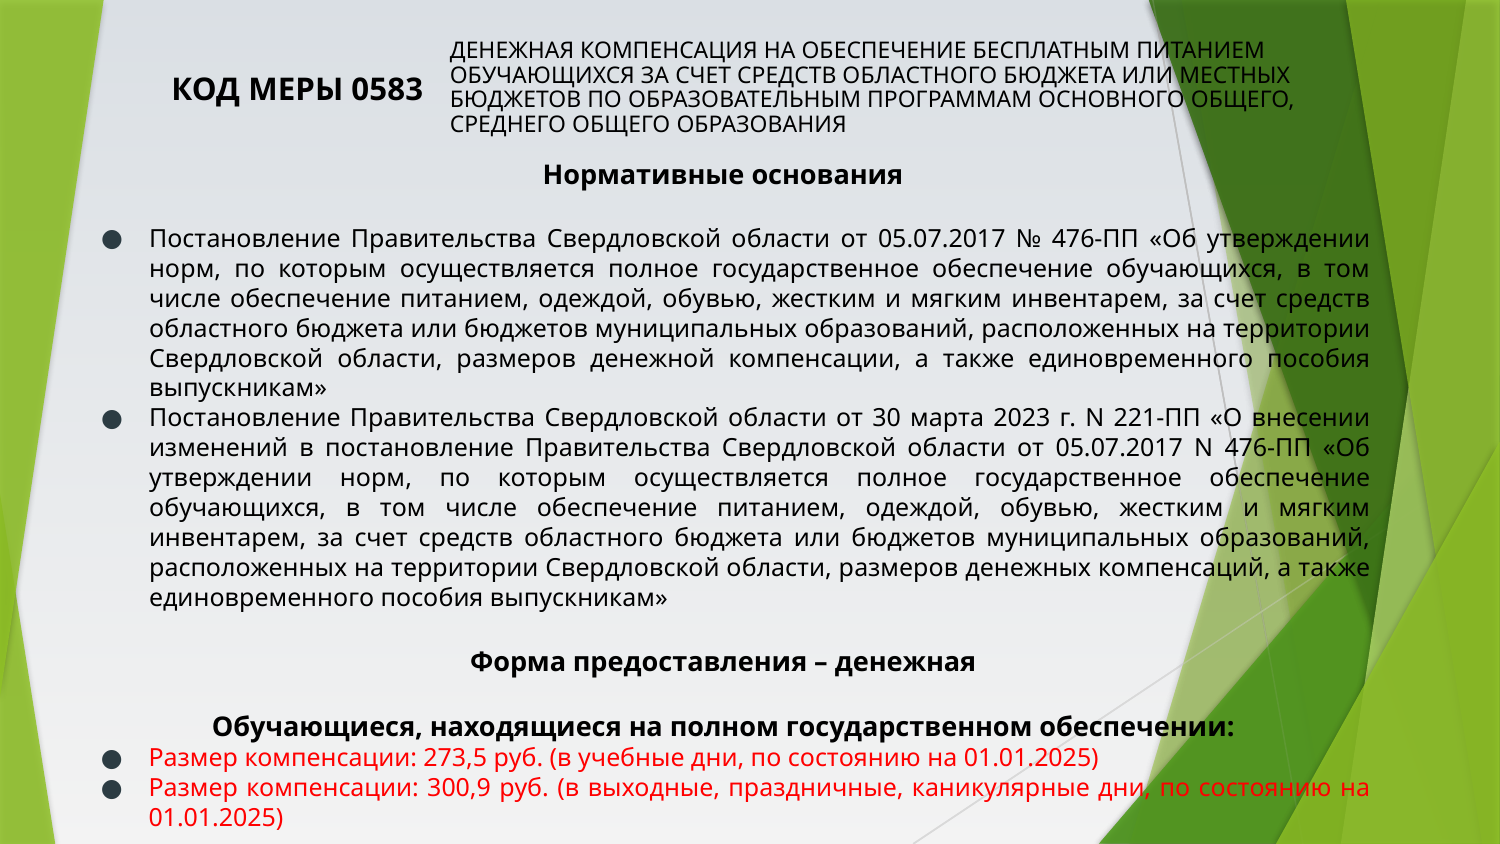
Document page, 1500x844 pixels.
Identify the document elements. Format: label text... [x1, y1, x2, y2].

text_box Нормативные основания Постановление Правительства Свердловской области от 05.07.2017 № 476-ПП «Об утверждении норм, по которым осуществляется полное государственное обеспечение обучающихся, в том числе обеспечение питанием, одеждой, обувью, жестким и мягким инвентарем, за счет средств областного бюджета или бюджетов муниципальных образований, расположенных на территории Свердловской области, размеров денежной компенсации, а также единовременного пособия выпускникам» Постановление Правительства Свердловской области от 30 марта 2023 г. N 221-ПП «О внесении изменений в постановление Правительства Свердловской области от 05.07.2017 N 476-ПП «Об утверждении норм, по которым осуществляется полное государственное обеспечение обучающихся, в том числе обеспечение питанием, одеждой, обувью, жестким и мягким инвентарем, за счет средств областного бюджета или бюджетов муниципальных образований, расположенных на территории Свердловской области, размеров денежных компенсаций, а также единовременного пособия выпускникам» Форма предоставления – денежная Обучающиеся, находящиеся на полном государственном обеспечении: Размер компенсации: 273,5 руб. (в учебные дни, по состоянию на 01.01.2025) Размер компенсации: 300,9 руб. (в выходные, праздничные, каникулярные дни, по состоянию на 01.01.2025) Периодичность выплаты Ежемесячно [62, 151, 1384, 775]
text_box Денежная компенсация на обеспечение бесплатным питанием обучающихся за счет средств областного бюджета или местных бюджетов по образовательным программам основного общего, среднего общего образования [438, 30, 1384, 147]
text_box КОД МЕРЫ 0583 [122, 30, 438, 147]
